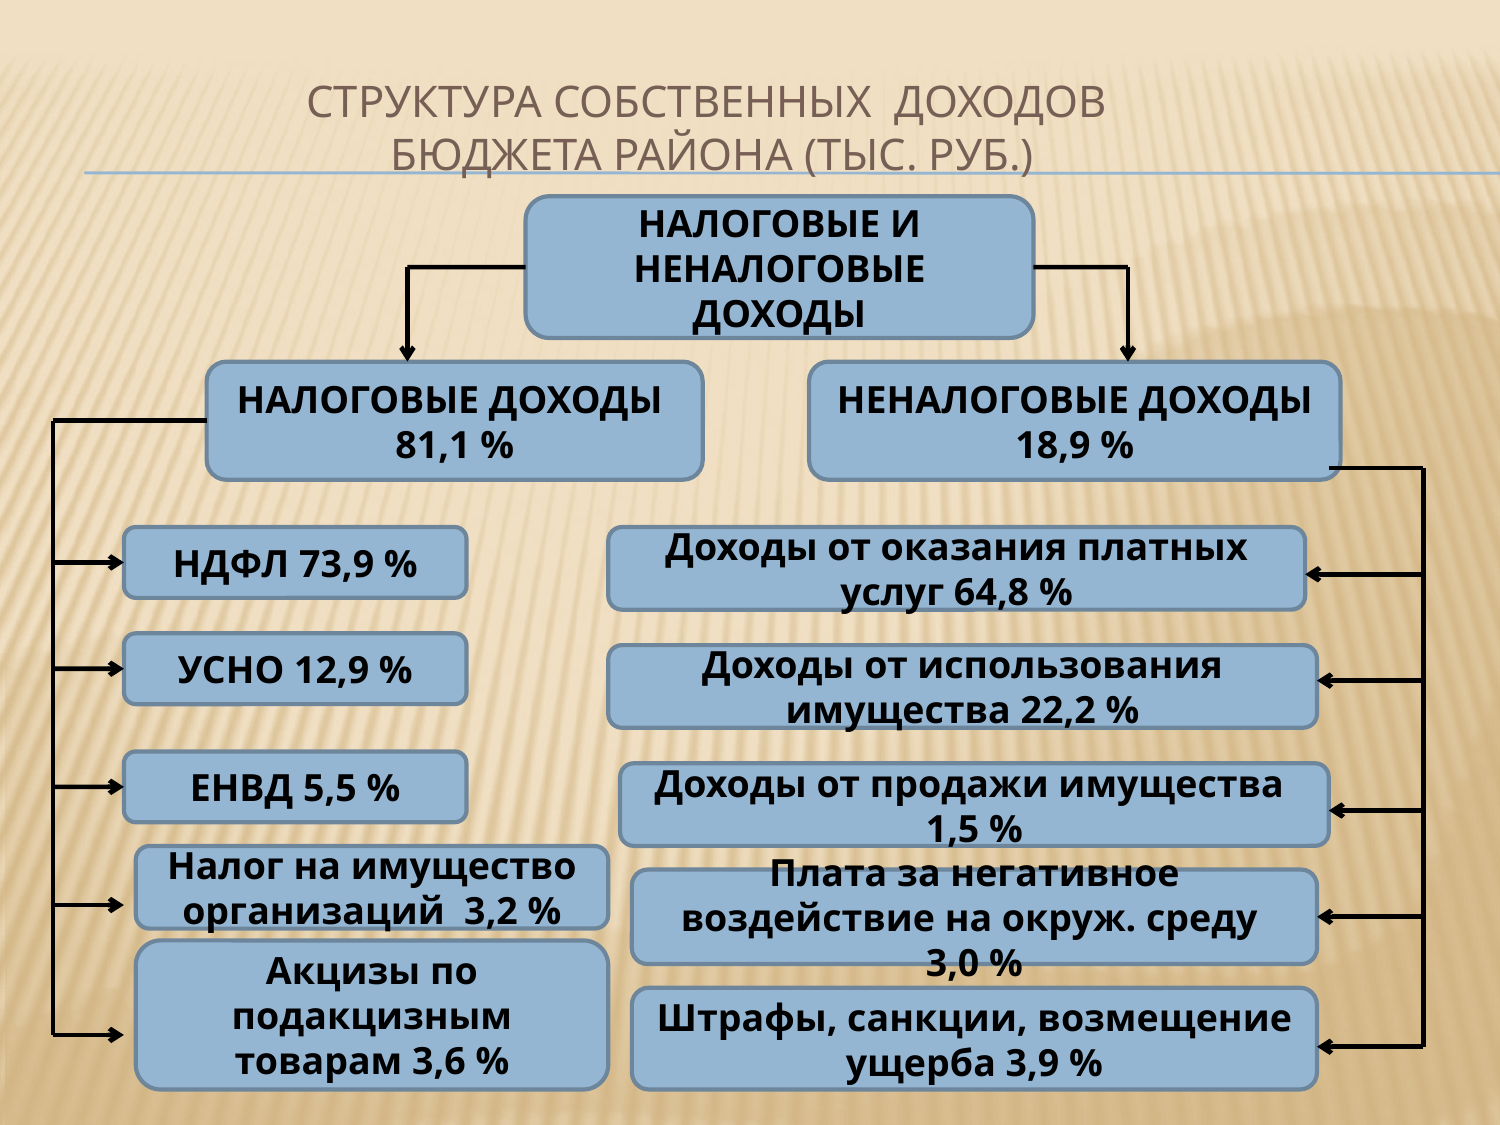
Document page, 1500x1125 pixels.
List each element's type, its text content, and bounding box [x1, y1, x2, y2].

text_box ЕНВД 5,5 % [121, 749, 469, 825]
text_box УСНО 12,9 % [121, 631, 469, 707]
title Структура собственных доходов бюджета района (тыс. руб.) [41, 66, 1384, 239]
text_box НАЛОГОВЫЕ ДОХОДЫ 81,1 % [204, 359, 705, 482]
text_box НЕНАЛОГОВЫЕ ДОХОДЫ 18,9 % [806, 359, 1343, 482]
text_box Доходы от продажи имущества 1,5 % [617, 761, 1331, 849]
text_box Доходы от оказания платных услуг 64,8 % [606, 524, 1308, 612]
text_box НДФЛ 73,9 % [121, 524, 469, 600]
text_box Налог на имущество организаций 3,2 % [133, 843, 611, 931]
text_box Доходы от использования имущества 22,2 % [606, 643, 1320, 730]
text_box Штрафы, санкции, возмещение ущерба 3,9 % [629, 985, 1320, 1092]
text_box НАЛОГОВЫЕ И НЕНАЛОГОВЫЕ ДОХОДЫ [523, 194, 1036, 341]
text_box Плата за негативное воздействие на окруж. среду 3,0 % [629, 867, 1320, 967]
text_box Акцизы по подакцизным товарам 3,6 % [133, 938, 611, 1092]
